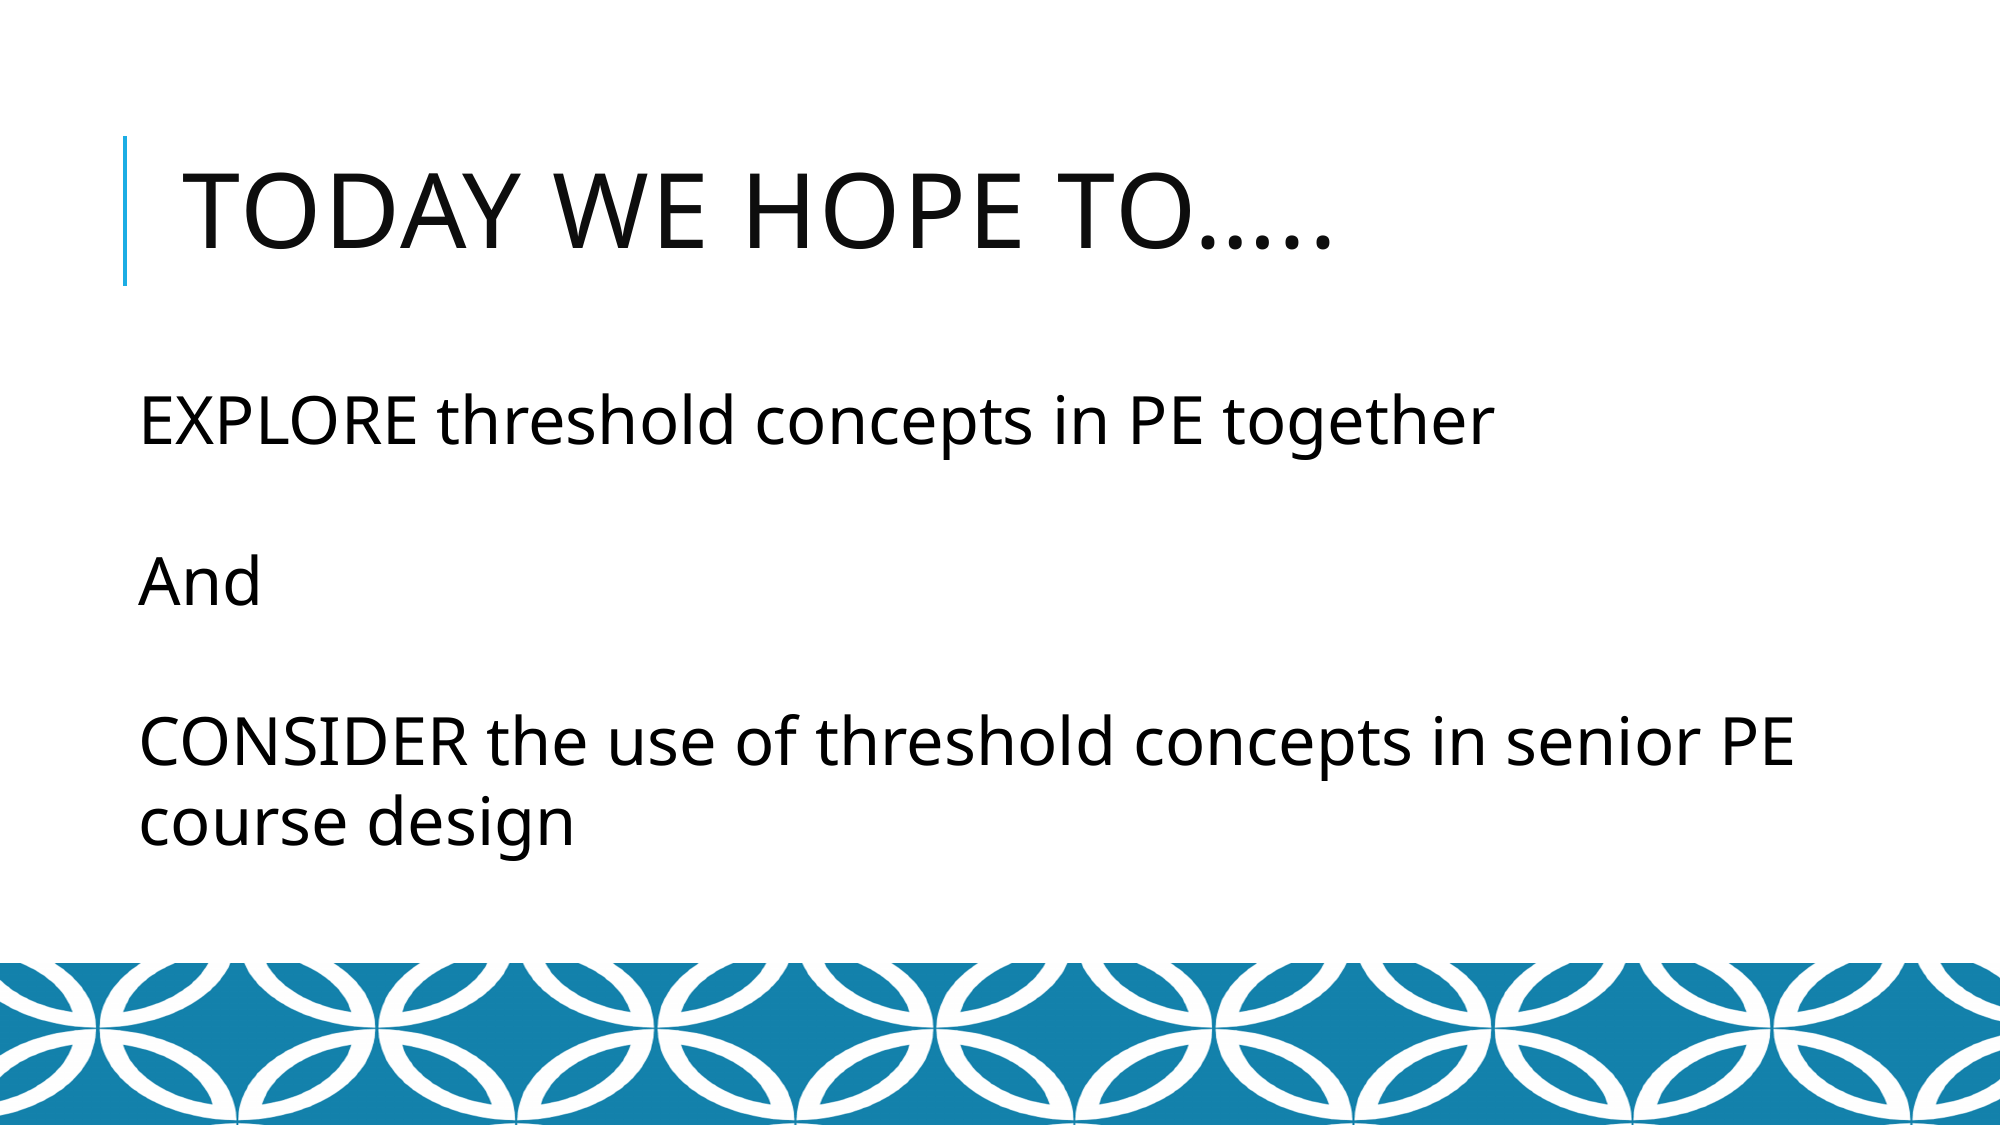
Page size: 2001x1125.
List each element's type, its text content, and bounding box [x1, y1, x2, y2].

title Today we hope to….. [168, 96, 1763, 342]
picture [0, 963, 2000, 1125]
text_box EXPLORE threshold concepts in PE together And CONSIDER the use of threshold concepts in senior PE course design [124, 371, 1916, 946]
